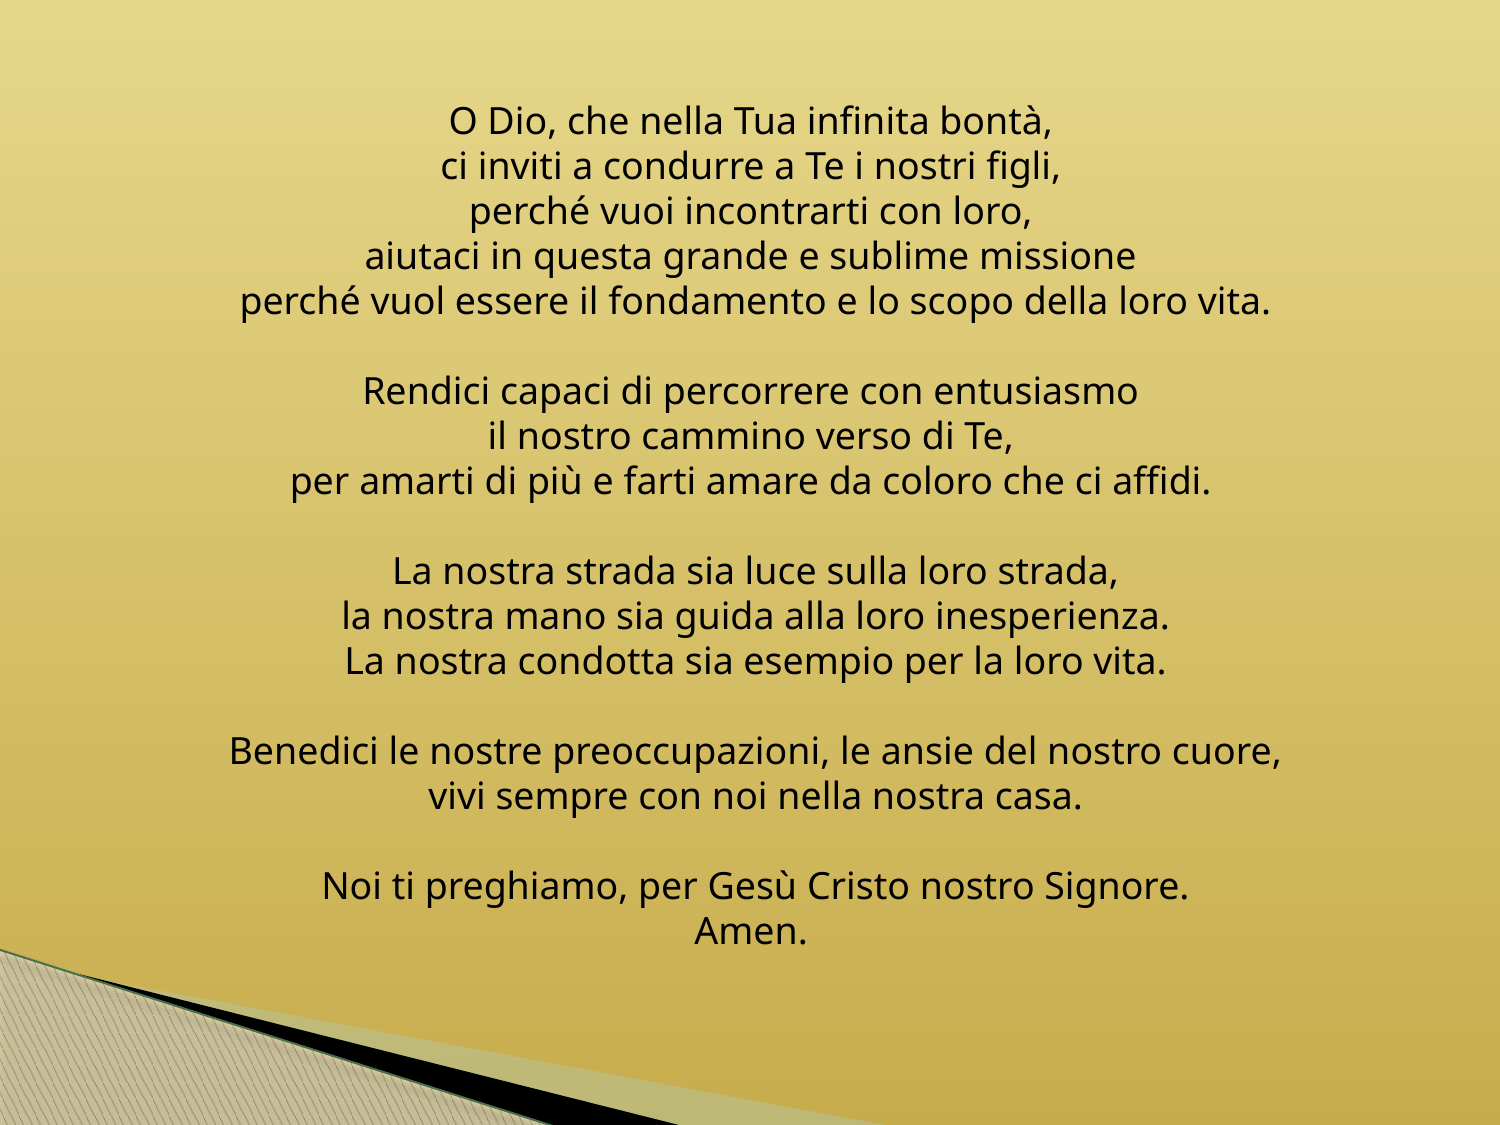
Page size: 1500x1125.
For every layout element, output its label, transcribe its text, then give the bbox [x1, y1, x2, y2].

text_box O Dio, che nella Tua infinita bontà, ci inviti a condurre a Te i nostri figli, perché vuoi incontrarti con loro, aiutaci in questa grande e sublime missione perché vuol essere il fondamento e lo scopo della loro vita. Rendici capaci di percorrere con entusiasmo il nostro cammino verso di Te, per amarti di più e farti amare da coloro che ci affidi. La nostra strada sia luce sulla loro strada, la nostra mano sia guida alla loro inesperienza. La nostra condotta sia esempio per la loro vita. Benedici le nostre preoccupazioni, le ansie del nostro cuore, vivi sempre con noi nella nostra casa. Noi ti preghiamo, per Gesù Cristo nostro Signore. Amen. [76, 89, 1436, 960]
